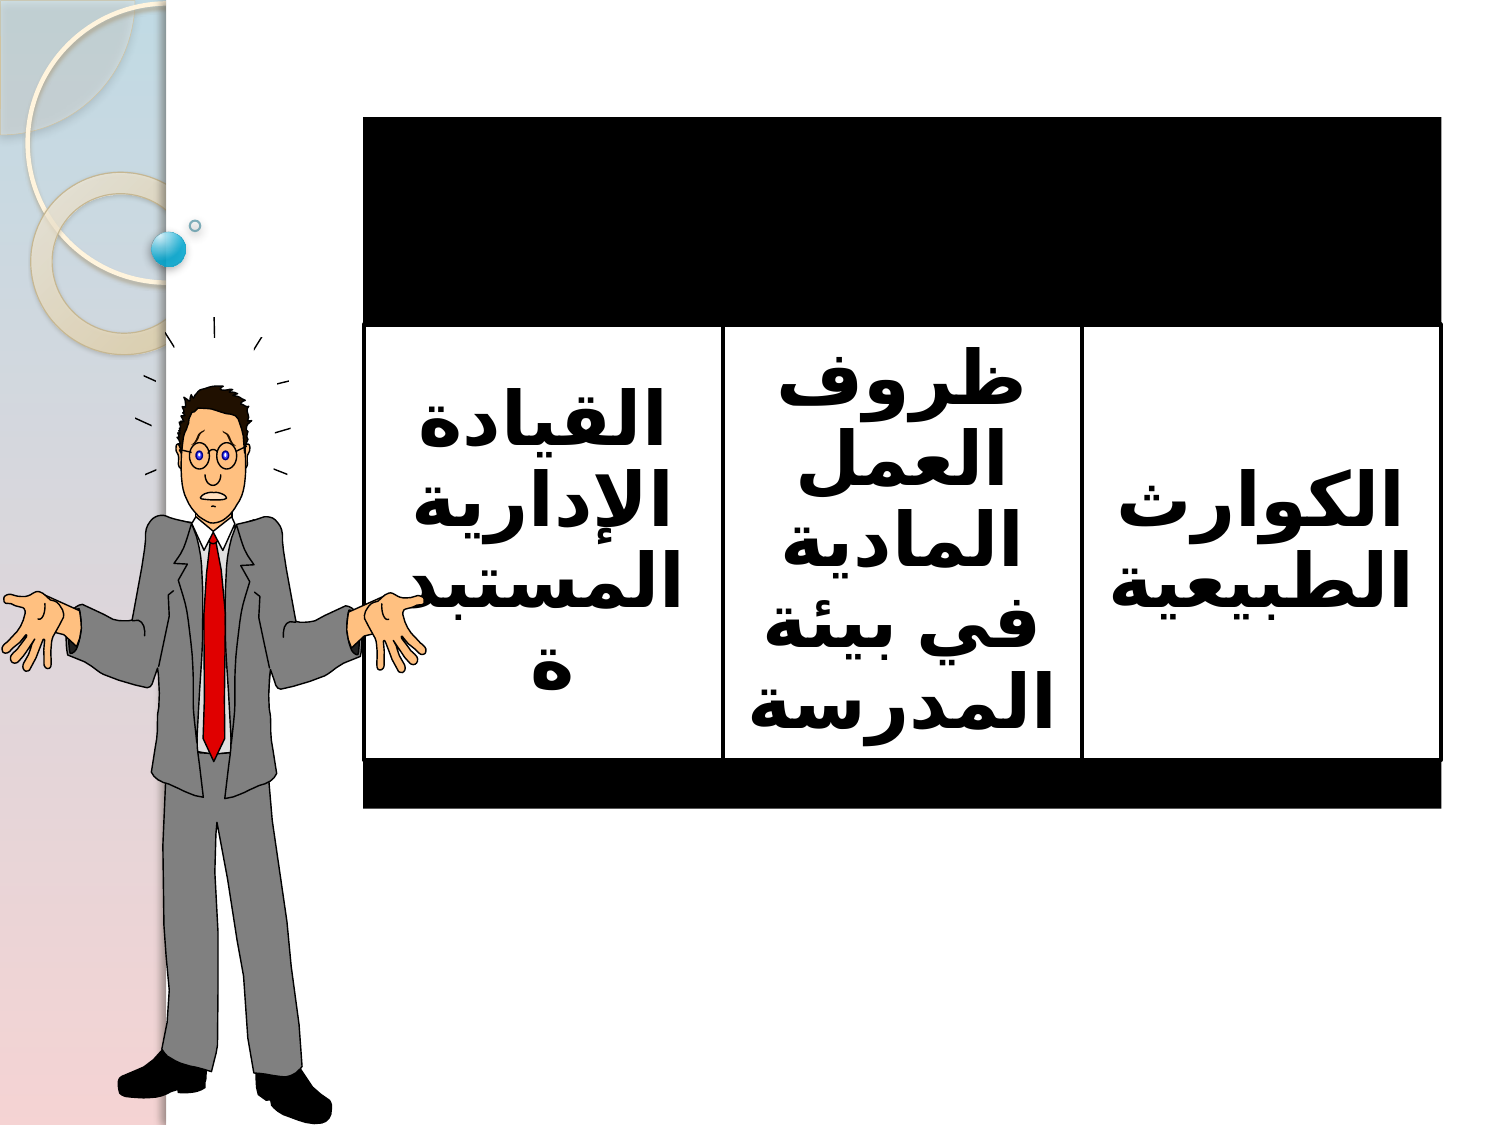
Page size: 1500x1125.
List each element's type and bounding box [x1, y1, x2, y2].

text_box [0, 316, 430, 1125]
text_box [362, 116, 1442, 809]
